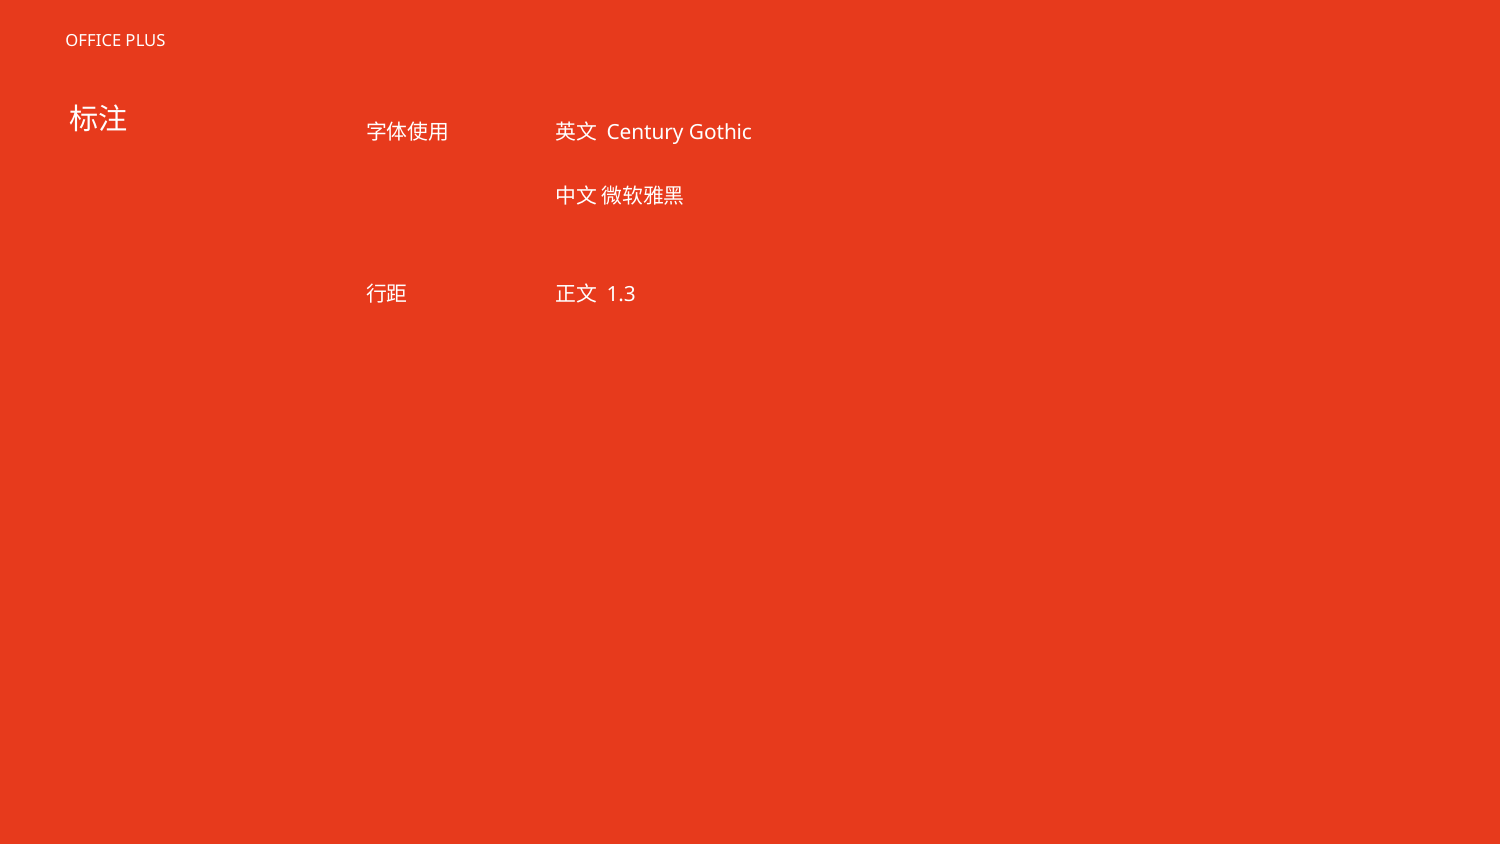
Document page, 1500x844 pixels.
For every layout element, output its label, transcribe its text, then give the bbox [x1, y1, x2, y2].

text_box OFFICE PLUS [50, 22, 181, 58]
text_box 字体使用 行距 [351, 103, 516, 313]
text_box 英文 Century Gothic 中文 微软雅黑 正文 1.3 [540, 103, 779, 313]
text_box 标注 [54, 93, 143, 144]
